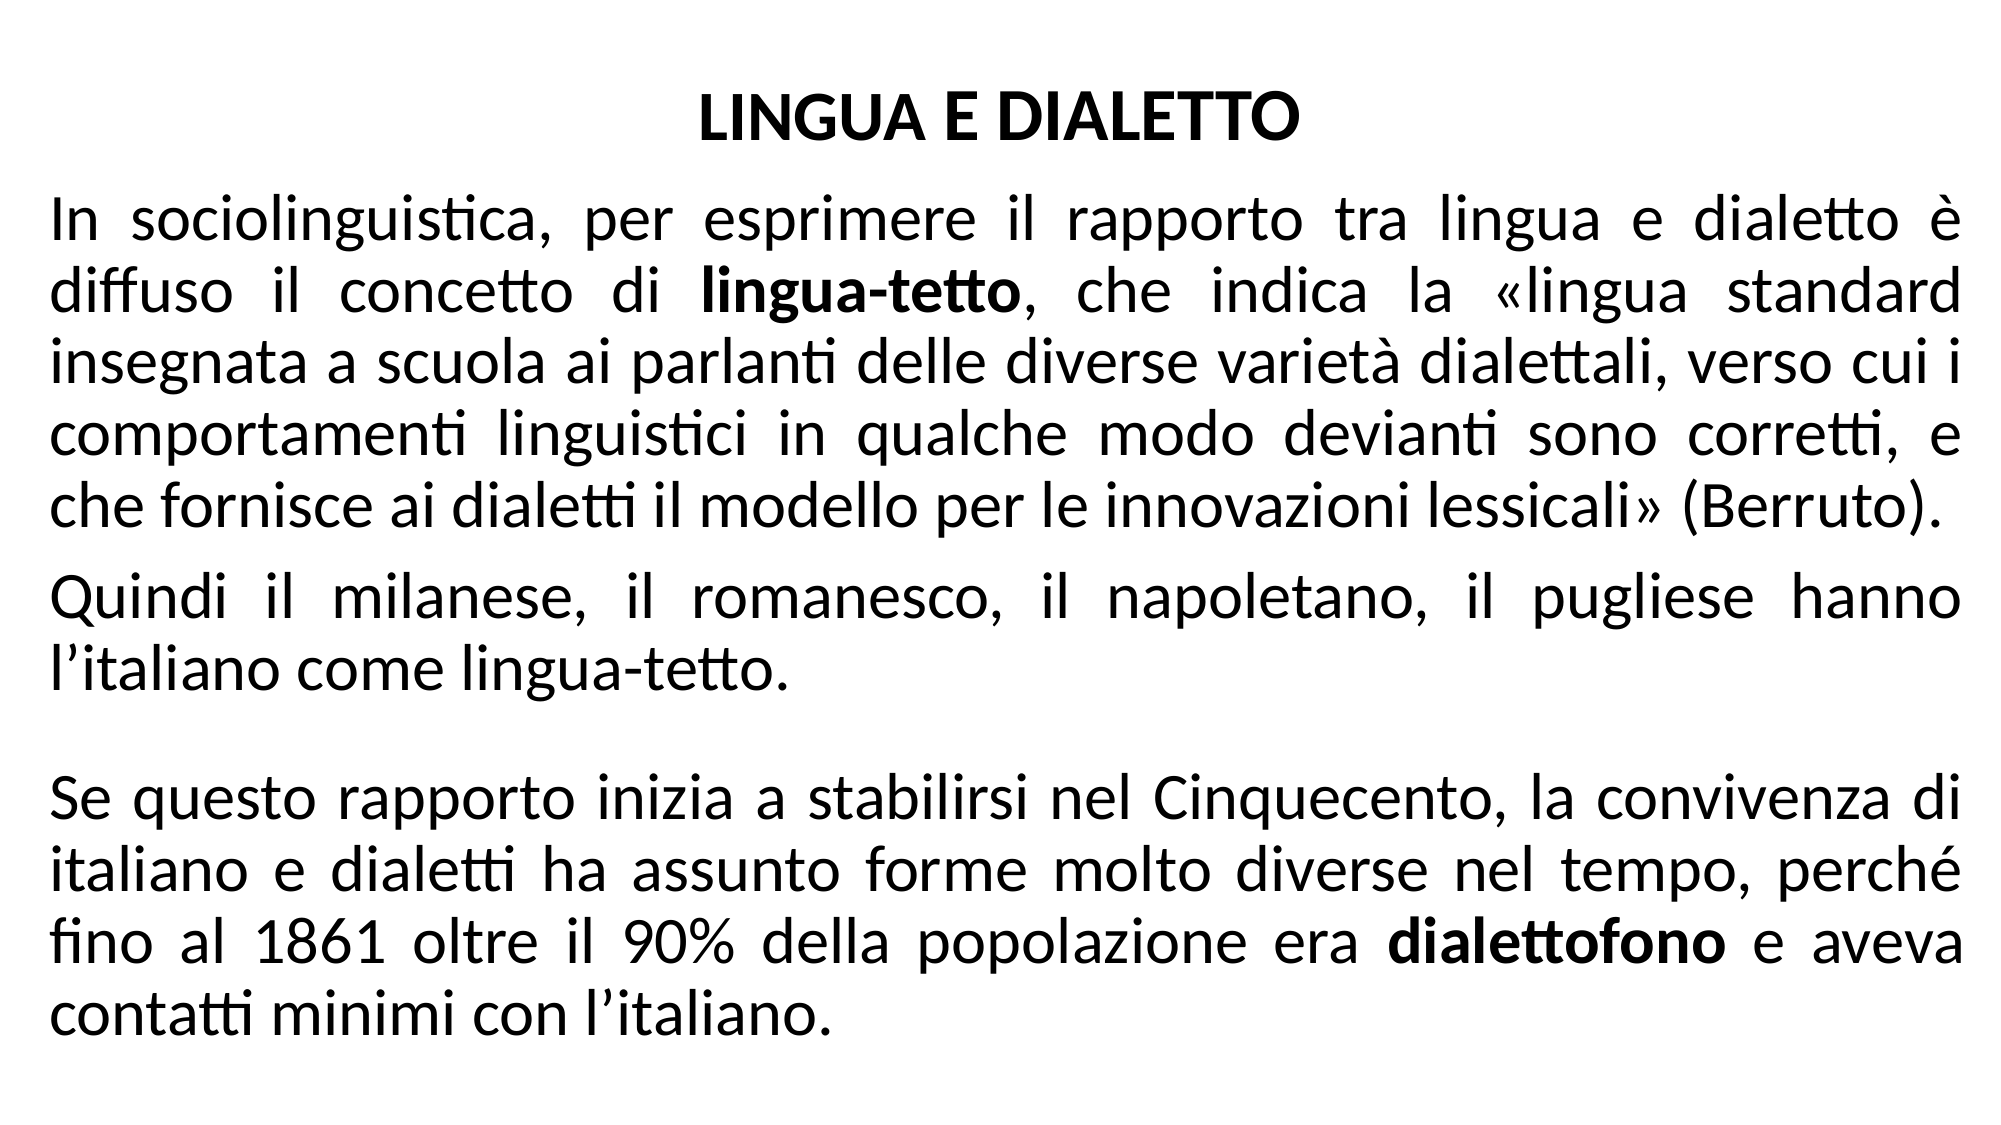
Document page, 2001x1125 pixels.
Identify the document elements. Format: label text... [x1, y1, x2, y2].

title LINGUA E DIALETTO [137, 34, 1863, 175]
text_box In sociolinguistica, per esprimere il rapporto tra lingua e dialetto è diffuso il concetto di lingua-tetto, che indica la «lingua standard insegnata a scuola ai parlanti delle diverse varietà dialettali, verso cui i comportamenti linguistici in qualche modo devianti sono corretti, e che fornisce ai dialetti il modello per le innovazioni lessicali» (Berruto). Quindi il milanese, il romanesco, il napoletano, il pugliese hanno l’italiano come lingua-tetto. Se questo rapporto inizia a stabilirsi nel Cinquecento, la convivenza di italiano e dialetti ha assunto forme molto diverse nel tempo, perché fino al 1861 oltre il 90% della popolazione era dialettofono e aveva contatti minimi con l’italiano. [34, 175, 1980, 1125]
